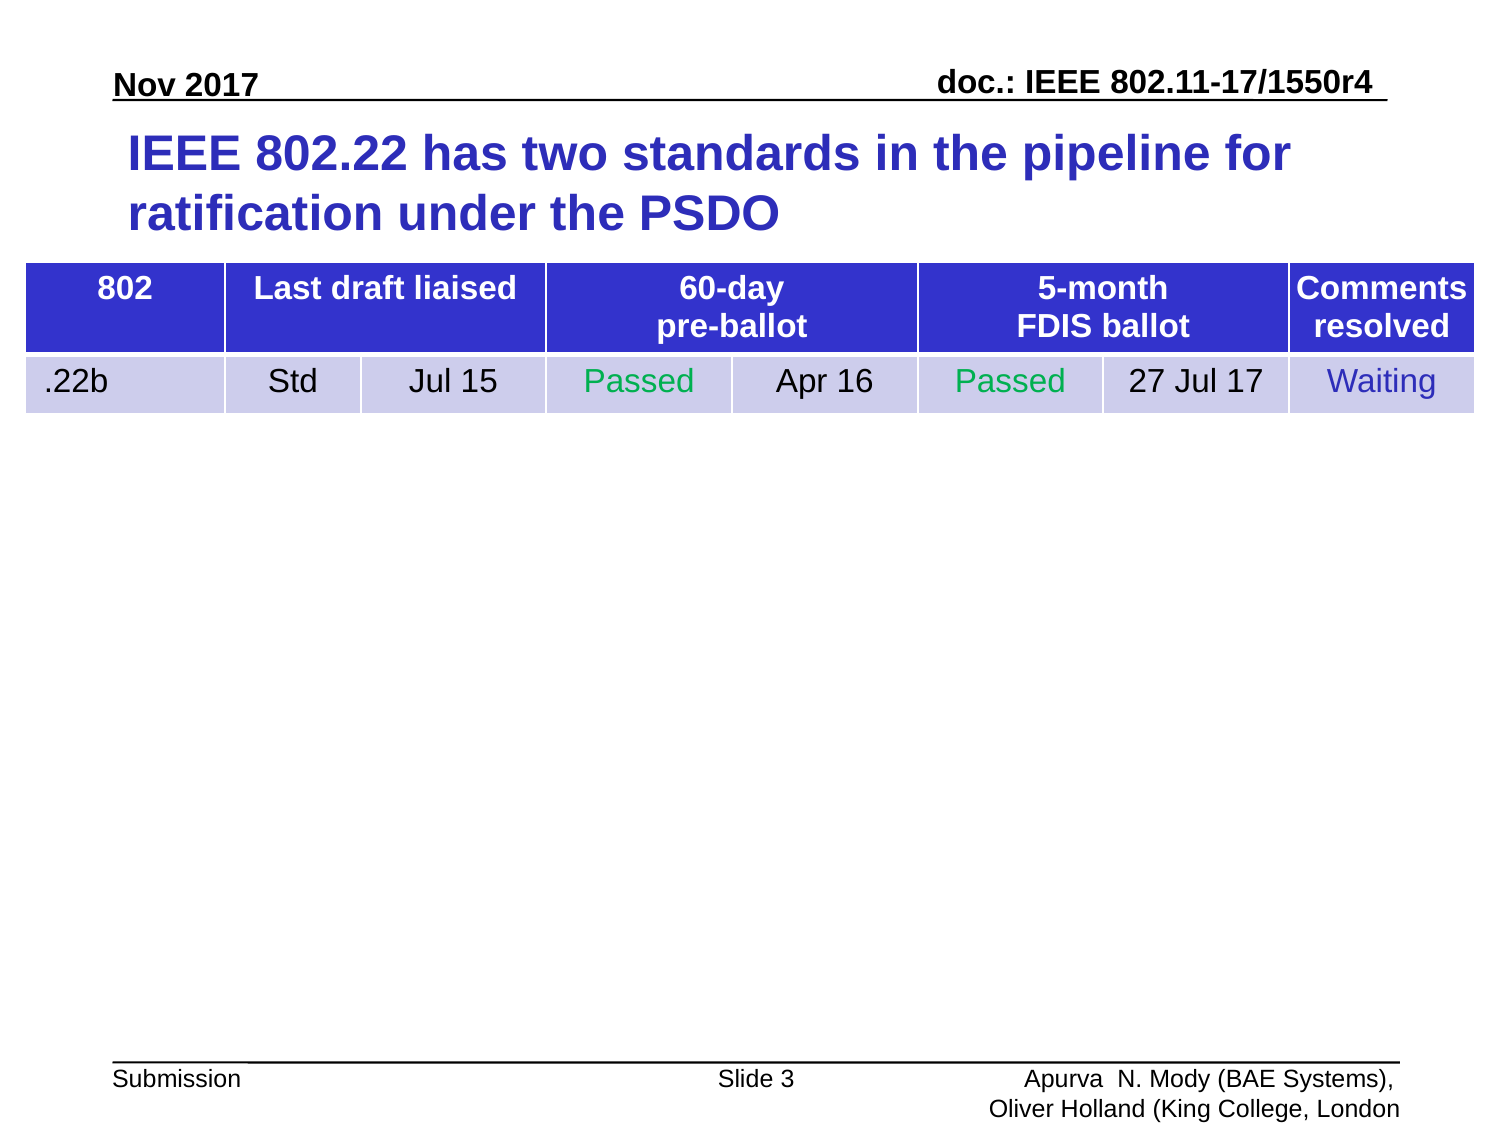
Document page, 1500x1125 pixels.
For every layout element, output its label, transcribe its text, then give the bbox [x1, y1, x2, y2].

table_cell Std [226, 357, 360, 413]
table_cell 27 Jul 17 [1104, 357, 1288, 413]
table_cell Passed [547, 357, 731, 413]
table_header 60-day pre-ballot [547, 263, 917, 352]
table_cell Jul 15 [362, 357, 545, 413]
table_cell Passed [919, 357, 1102, 413]
footer Apurva N. Mody (BAE Systems), Oliver Holland (King College, London [979, 1061, 1402, 1124]
table_header 5-month FDIS ballot [919, 263, 1288, 352]
table_cell Apr 16 [733, 357, 917, 413]
slide_number Slide 3 [709, 1061, 803, 1093]
table_header 802 [26, 263, 224, 352]
table_cell Waiting [1290, 357, 1474, 413]
title IEEE 802.22 has two standards in the pipeline for ratification under the PSDO [112, 112, 1388, 262]
table_header Comments resolved [1290, 263, 1474, 352]
table_cell .22b [26, 357, 224, 413]
table_header Last draft liaised [226, 263, 545, 352]
